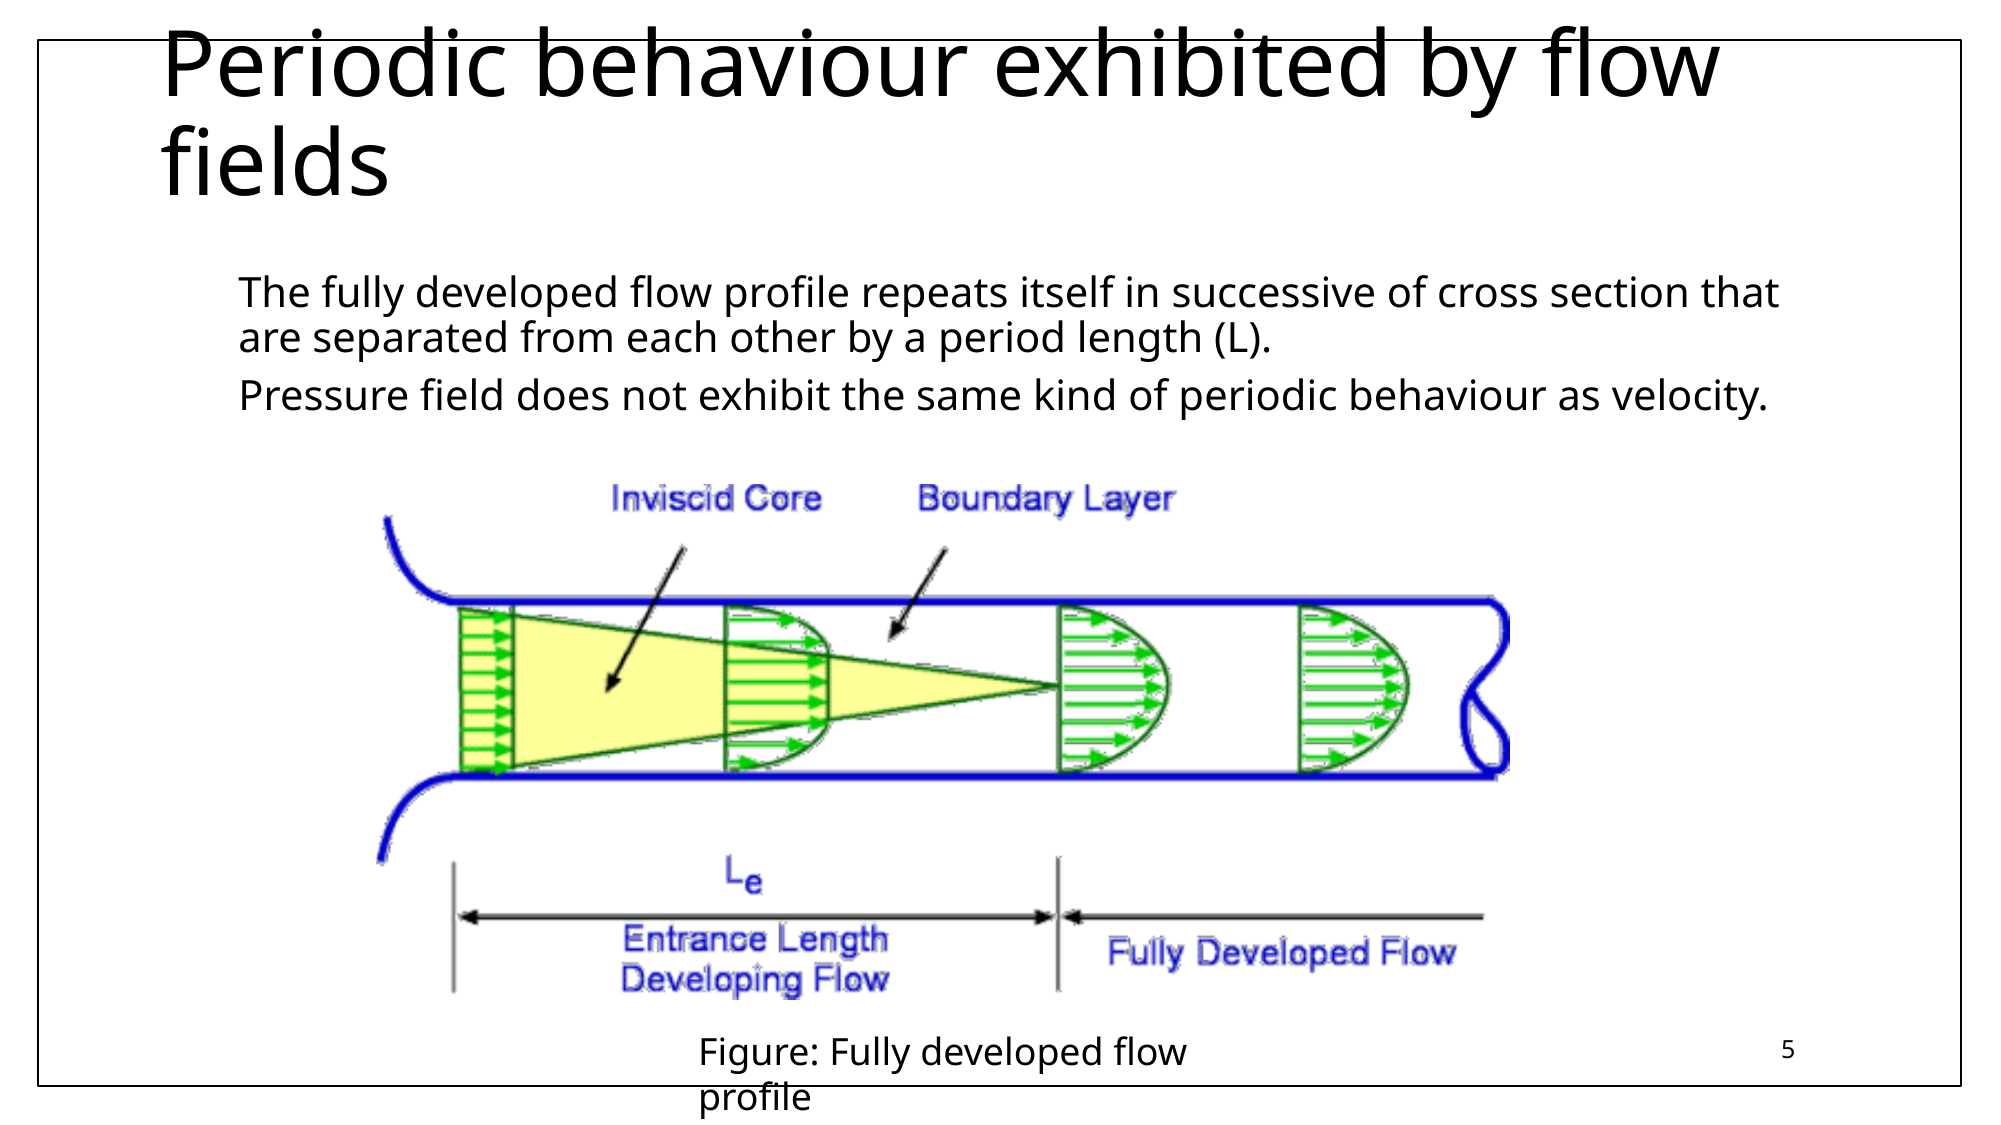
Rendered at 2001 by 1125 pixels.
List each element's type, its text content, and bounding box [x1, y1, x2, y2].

title Periodic behaviour exhibited by flow fields [145, 41, 1811, 192]
picture [376, 484, 1511, 1001]
slide_number 5 [1530, 1020, 1811, 1081]
text_box Figure: Fully developed flow profile [683, 1020, 1273, 1125]
list The fully developed flow profile repeats itself in successive of cross section that are separated from each other by a period length (L). Pressure field does not exhibit the same kind of periodic behaviour as velocity. [190, 264, 1810, 927]
